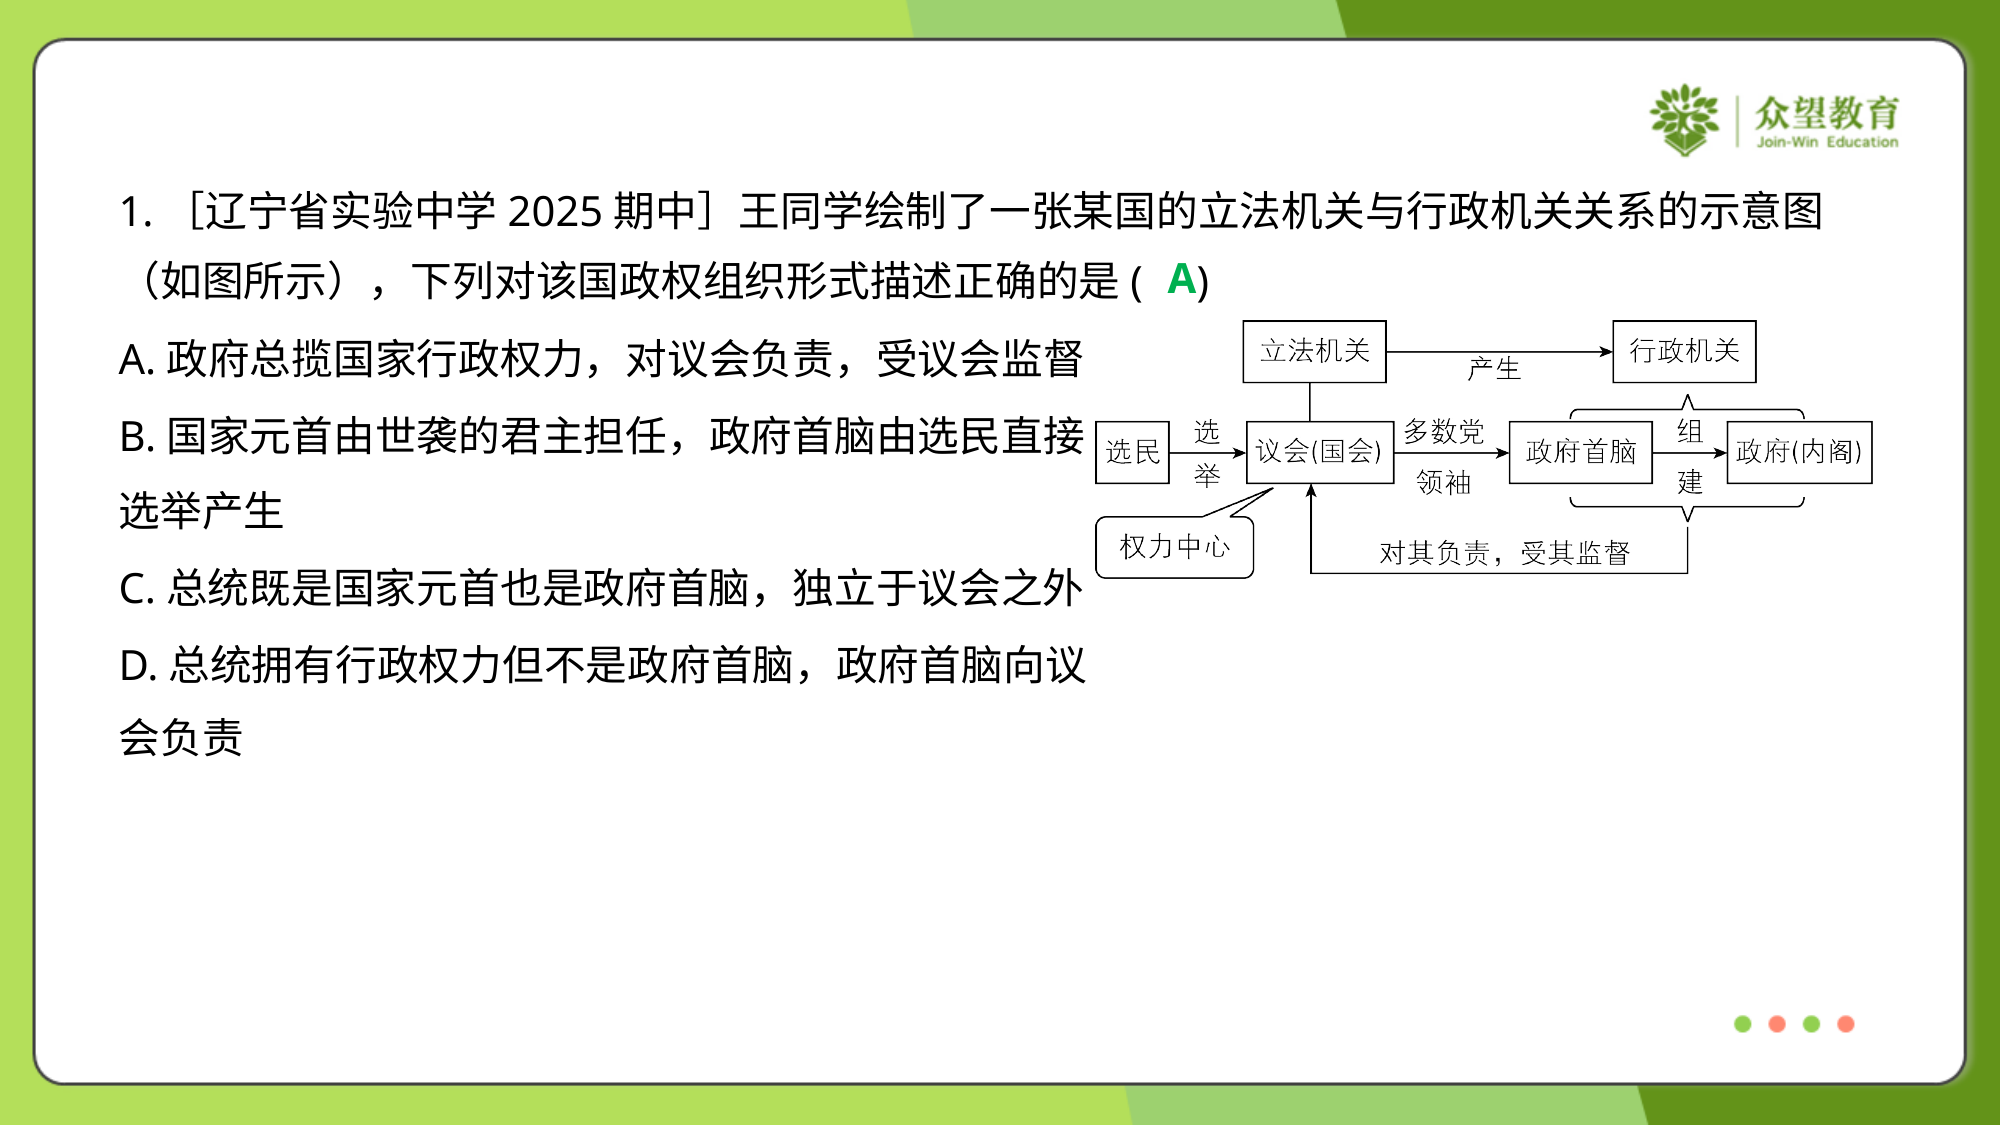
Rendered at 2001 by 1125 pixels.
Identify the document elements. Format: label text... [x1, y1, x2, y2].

text_box A [1151, 231, 1213, 296]
text_box A.政府总揽国家行政权力，对议会负责，受议会监督 B.国家元首由世袭的君主担任，政府首脑由选民直接 选举产生 C.总统既是国家元首也是政府首脑，独立于议会之外 D.总统拥有行政权力但不是政府首脑，政府首脑向议 会负责 [118, 307, 1083, 755]
picture [0, 0, 2000, 1125]
text_box 1.［辽宁省实验中学2025期中］王同学绘制了一张某国的立法机关与行政机关关系的示意图 （如图所示），下列对该国政权组织形式描述正确的是( ) [118, 159, 1883, 298]
